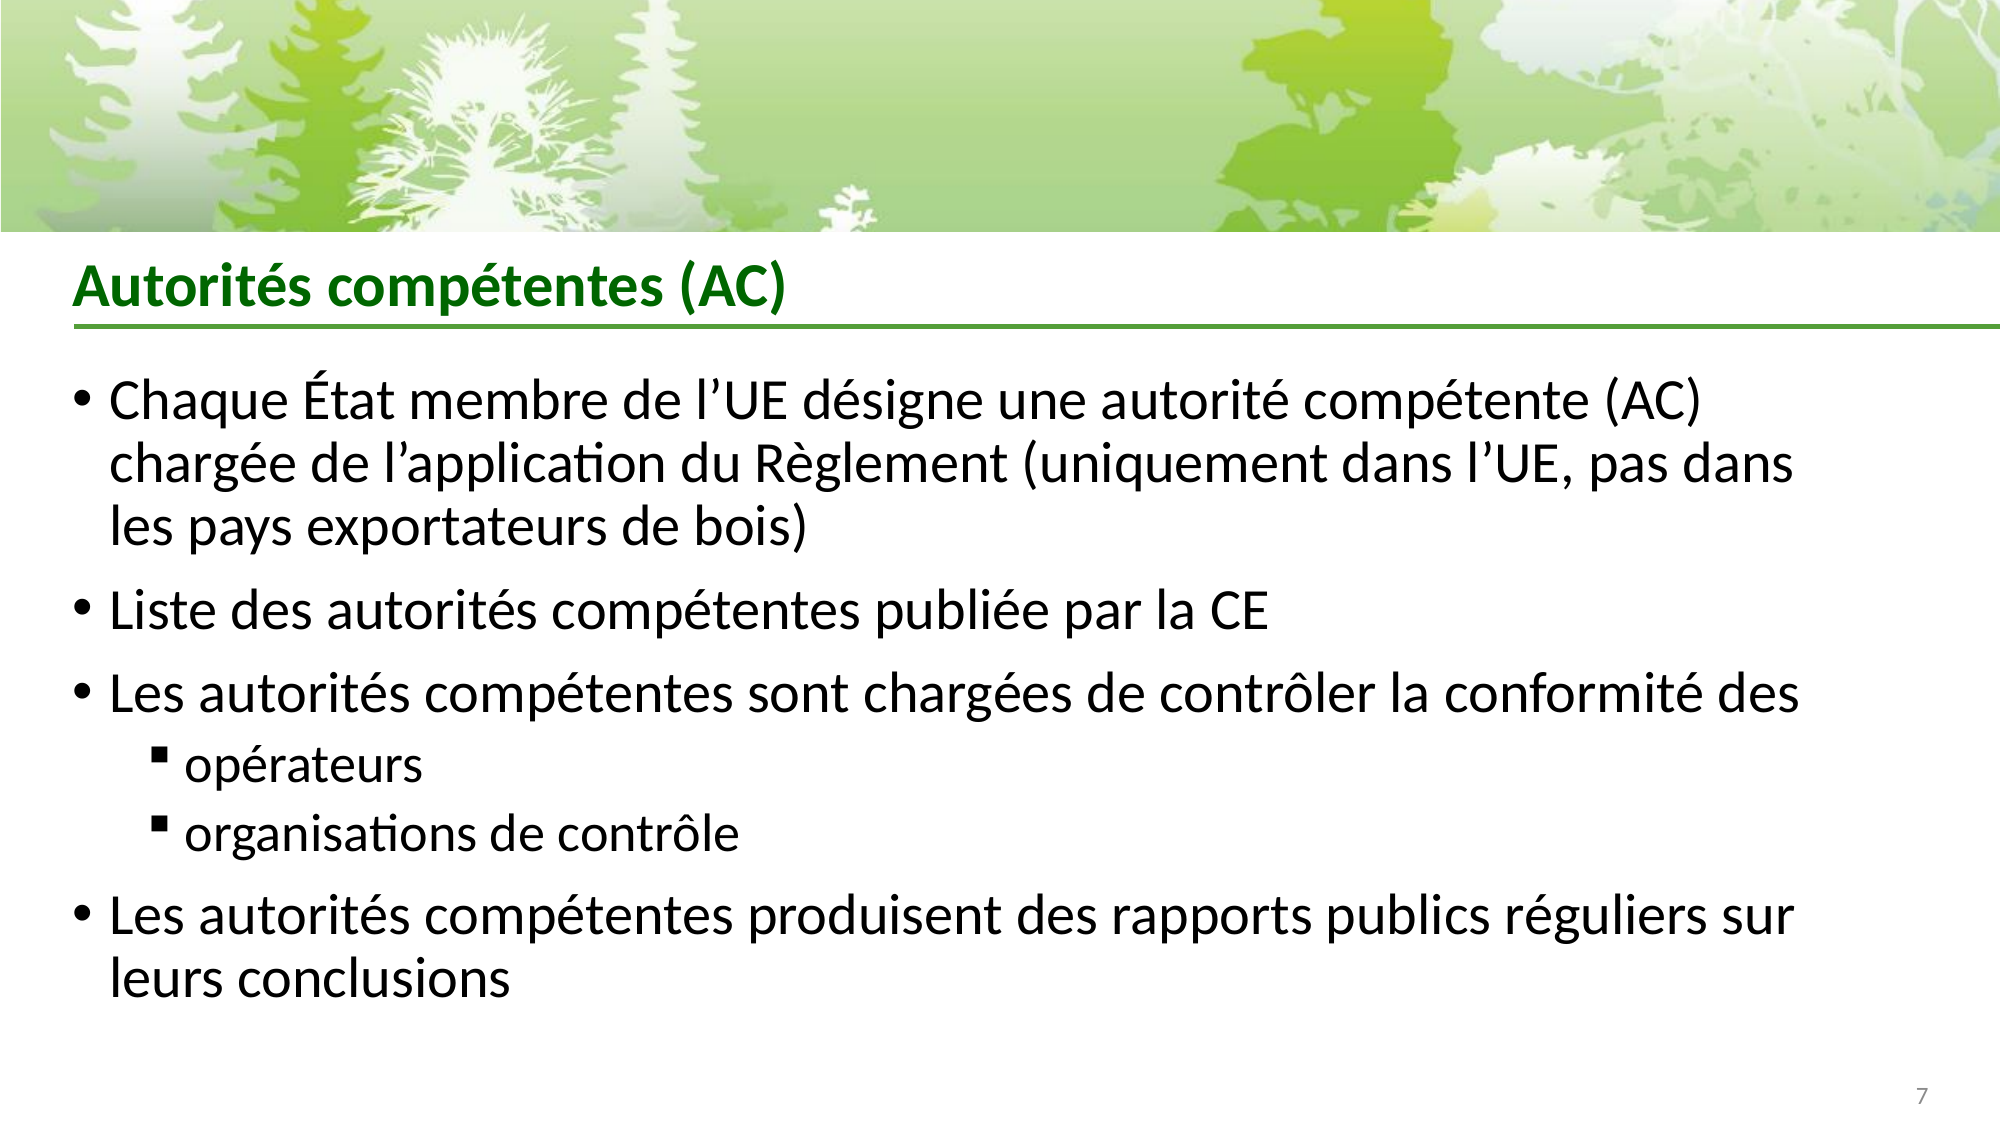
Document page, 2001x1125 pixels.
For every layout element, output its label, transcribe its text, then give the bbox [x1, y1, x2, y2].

slide_number 7 [1493, 1065, 1944, 1125]
list Chaque État membre de l’UE désigne une autorité compétente (AC) chargée de l’application du Règlement (uniquement dans l’UE, pas dans les pays exportateurs de bois) Liste des autorités compétentes publiée par la CE Les autorités compétentes sont chargées de contrôler la conformité des opérateurs organisations de contrôle Les autorités compétentes produisent des rapports publics réguliers sur leurs conclusions [57, 362, 1827, 1105]
picture [0, 0, 2000, 232]
title Autorités compétentes (AC) [57, 192, 1408, 362]
